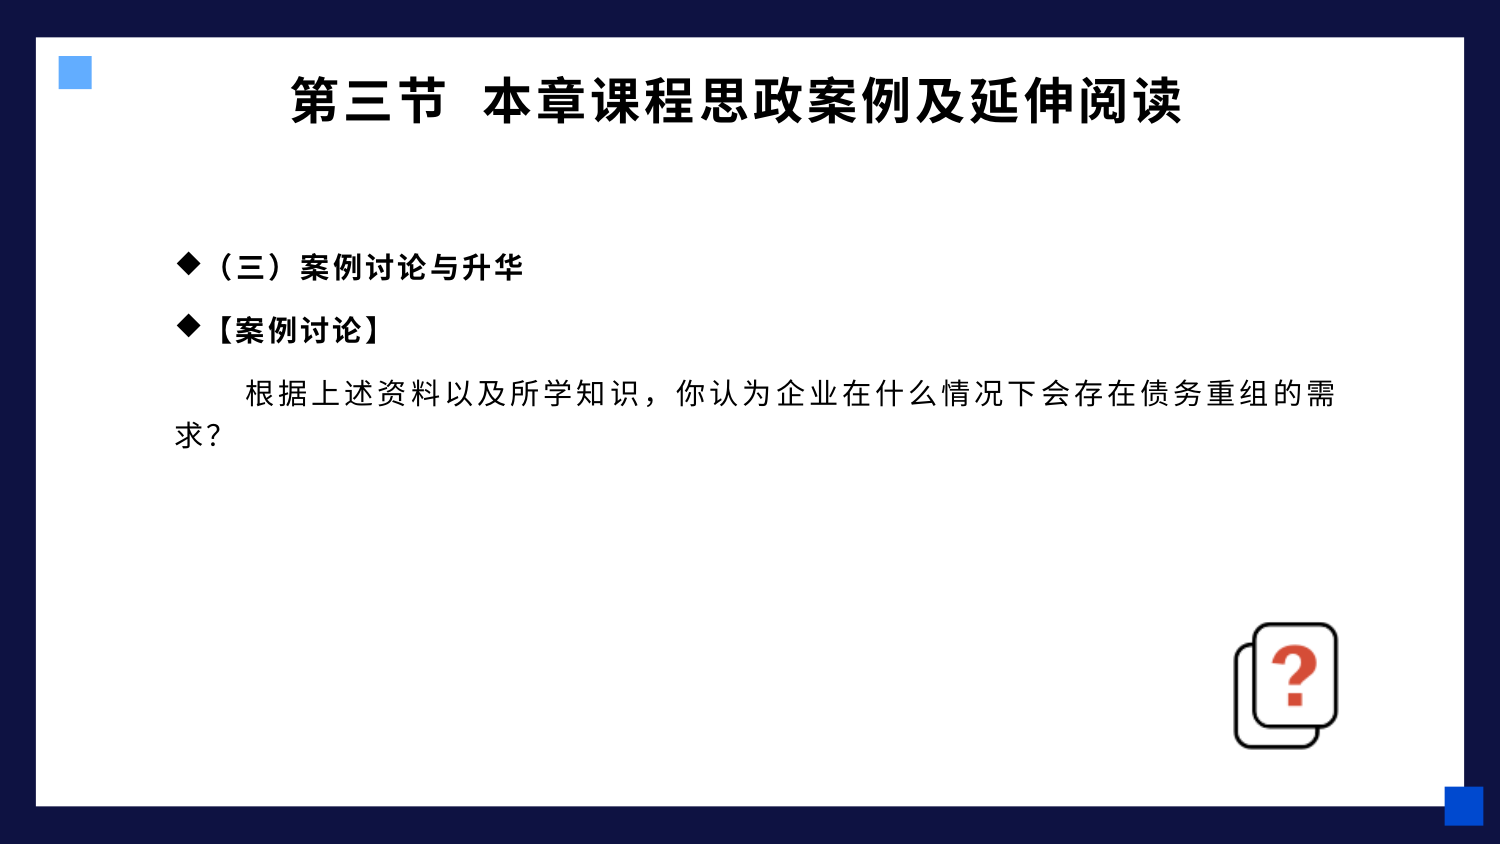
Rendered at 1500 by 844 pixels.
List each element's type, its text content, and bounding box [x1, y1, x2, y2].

picture [1210, 610, 1361, 761]
list （三）案例讨论与升华 【案例讨论】 根据上述资料以及所学知识，你认为企业在什么情况下会存在债务重组的需求？ [157, 179, 1353, 604]
title 第三节 本章课程思政案例及延伸阅读 [141, 48, 1327, 138]
